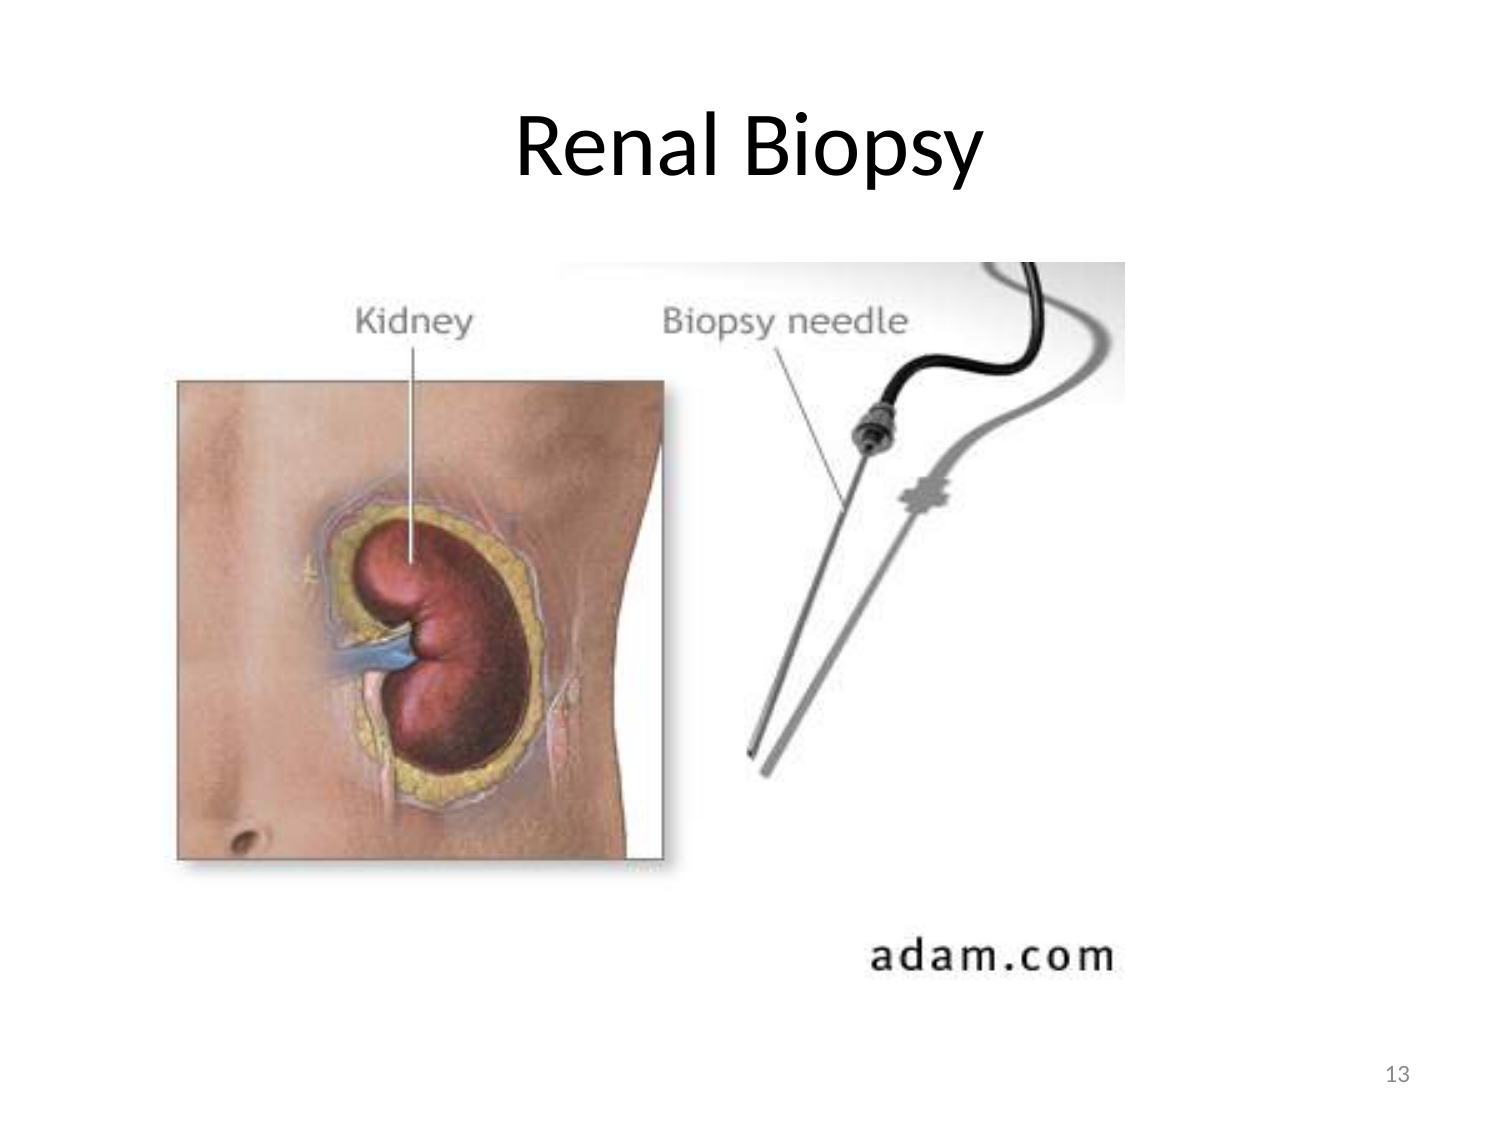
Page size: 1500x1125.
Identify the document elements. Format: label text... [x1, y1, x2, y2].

picture [124, 262, 1126, 980]
title Renal Biopsy [75, 45, 1425, 233]
slide_number 13 [1074, 1042, 1425, 1103]
